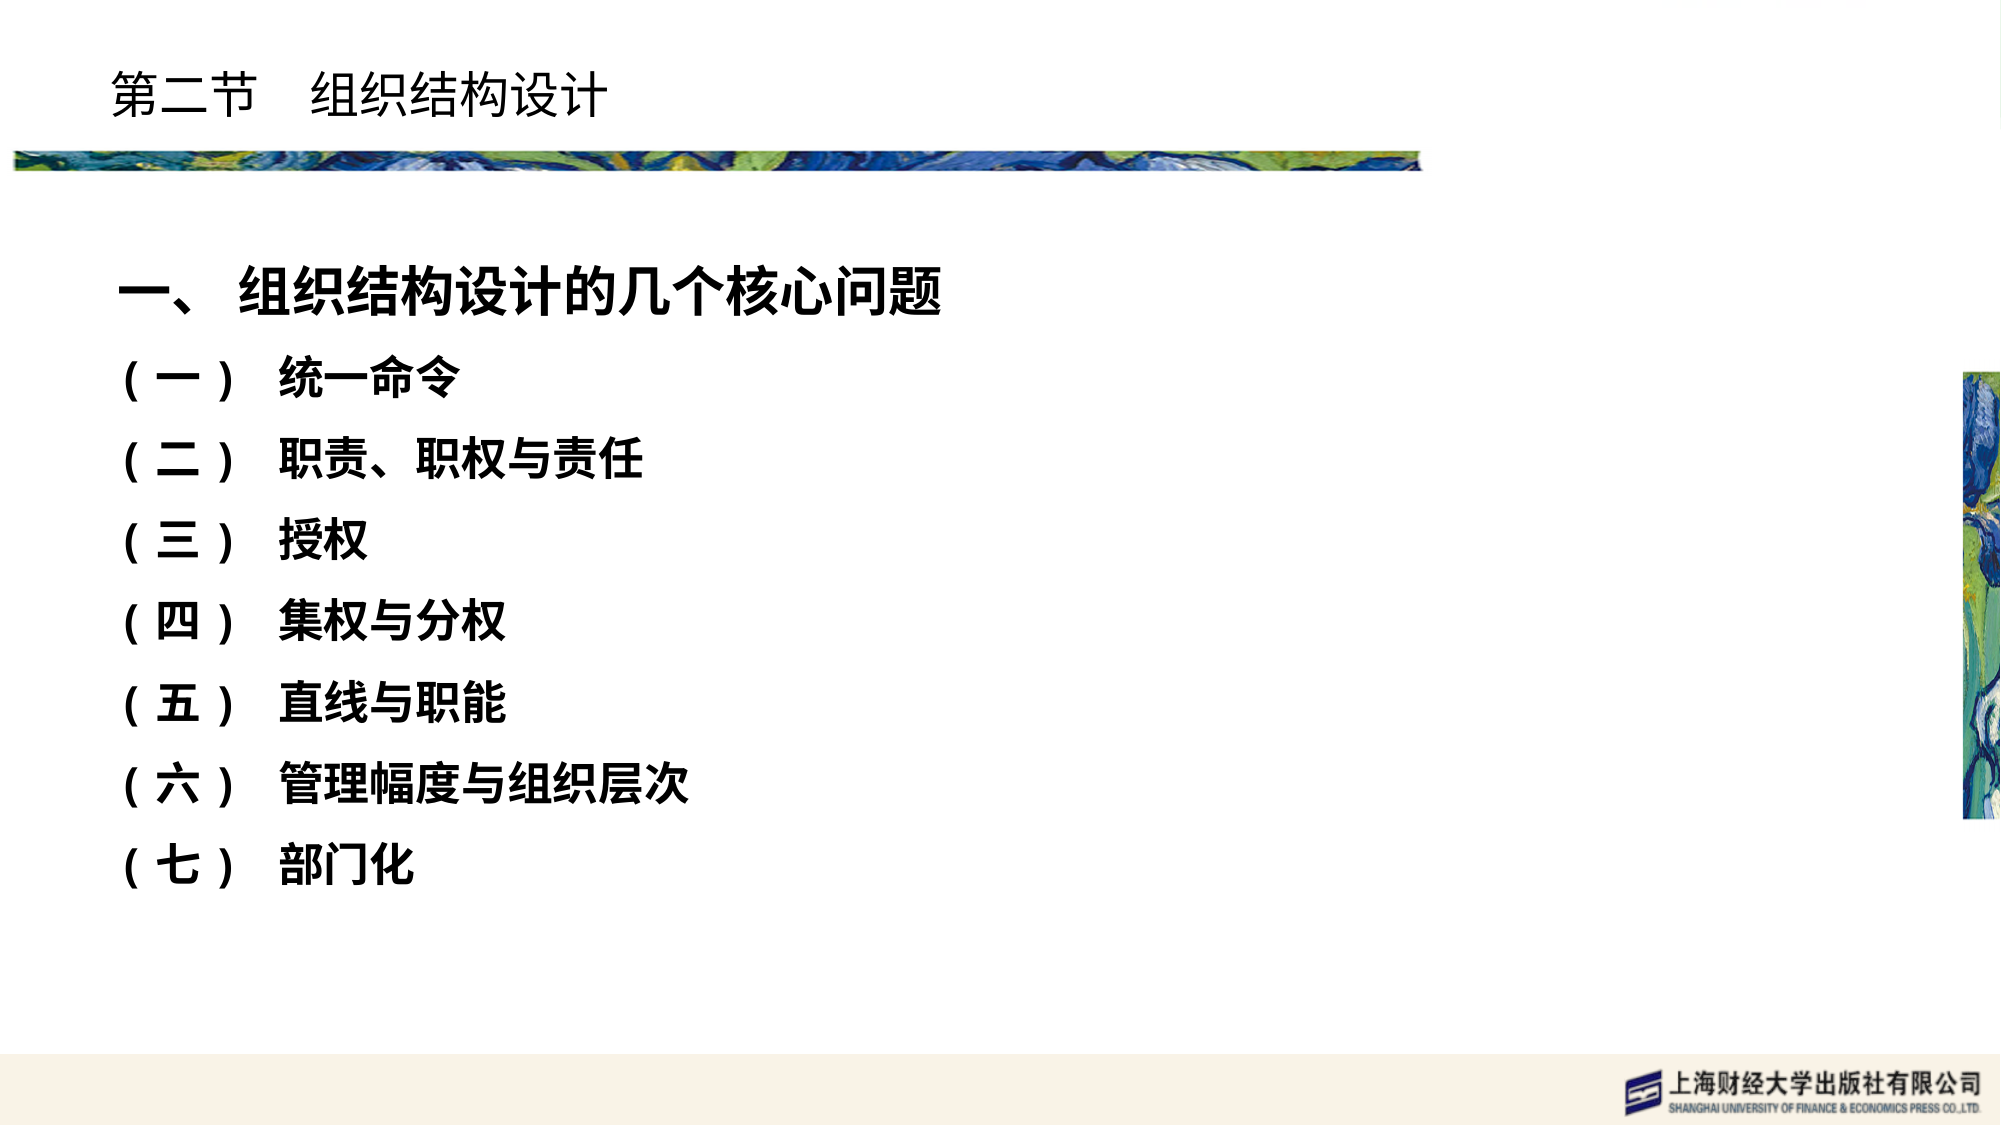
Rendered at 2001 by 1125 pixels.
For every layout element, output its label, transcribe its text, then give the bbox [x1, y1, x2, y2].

picture [0, 0, 2001, 1125]
list 一、 组织结构设计的几个核心问题 (一) 统一命令 (二) 职责、职权与责任 (三) 授权 (四) 集权与分权 (五) 直线与职能 (六) 管理幅度与组织层次 (七) 部门化 [102, 233, 1898, 1032]
title 第二节 组织结构设计 [94, 42, 1451, 146]
